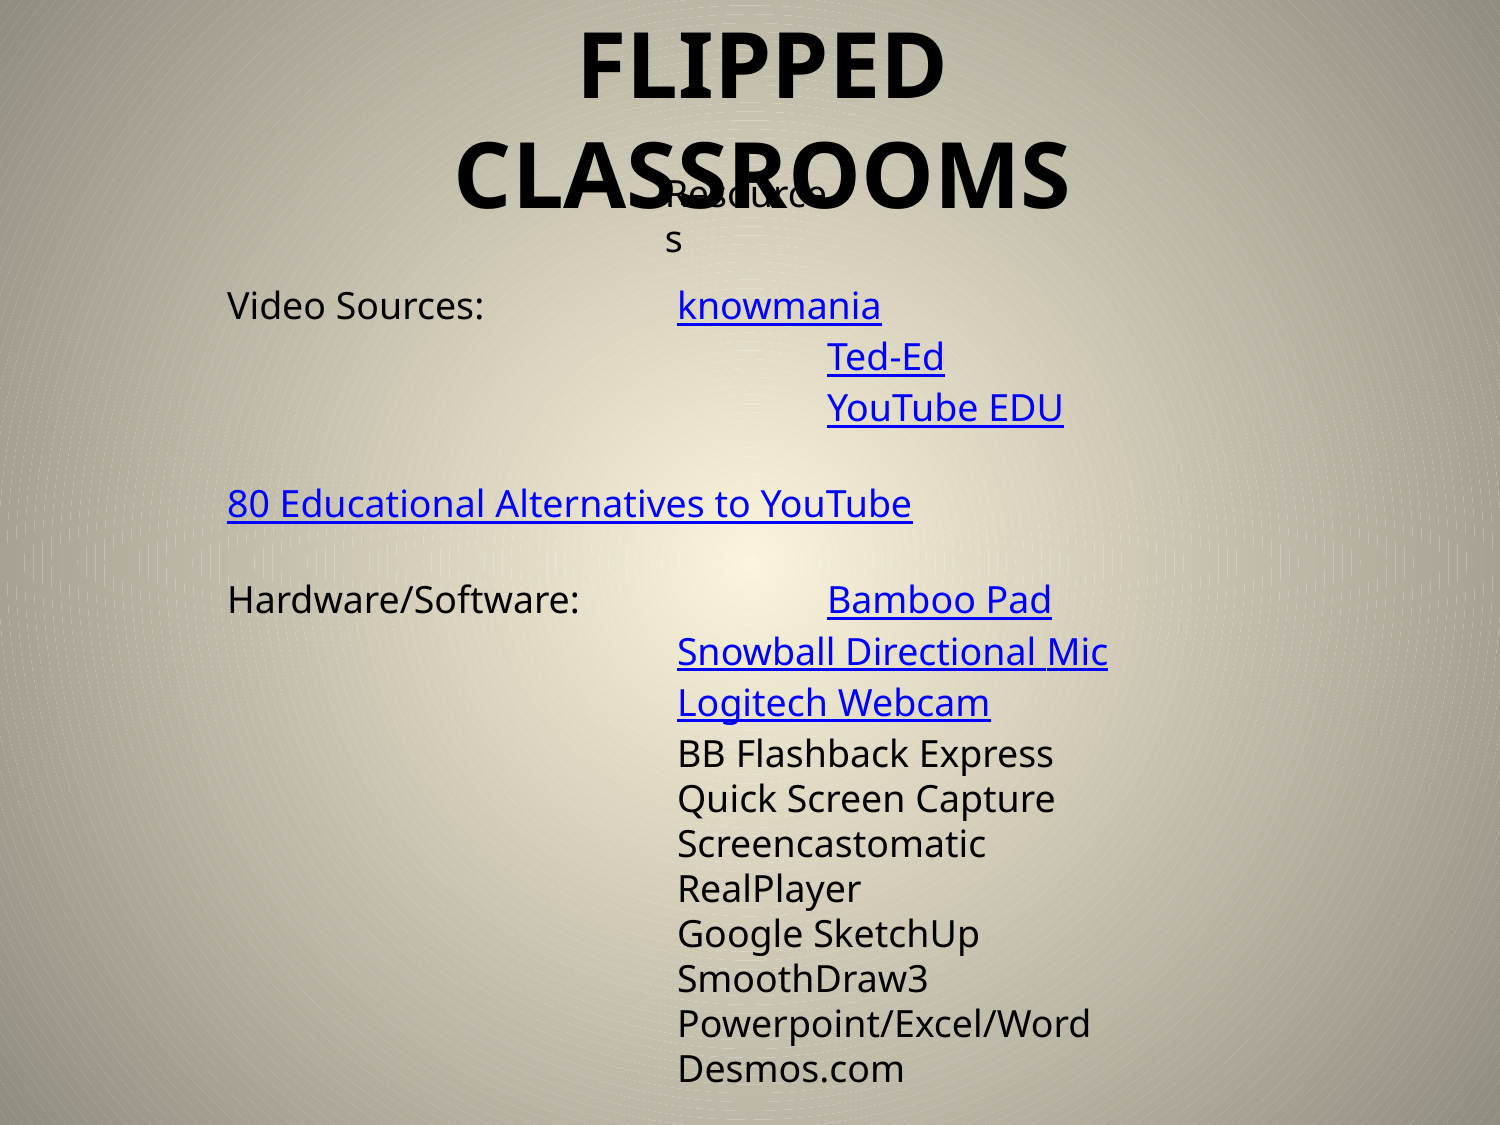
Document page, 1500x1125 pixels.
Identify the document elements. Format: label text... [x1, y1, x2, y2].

title Flipped Classrooms [312, 0, 1213, 238]
text_box Resources [650, 162, 850, 268]
text_box Video Sources: knowmania Ted-Ed YouTube EDU 80 Educational Alternatives to YouTube Hardware/Software: Bamboo Pad Snowball Directional Mic Logitech Webcam BB Flashback Express Quick Screen Capture Screencastomatic RealPlayer Google SketchUp SmoothDraw3 Powerpoint/Excel/Word Desmos.com [212, 274, 1338, 1117]
